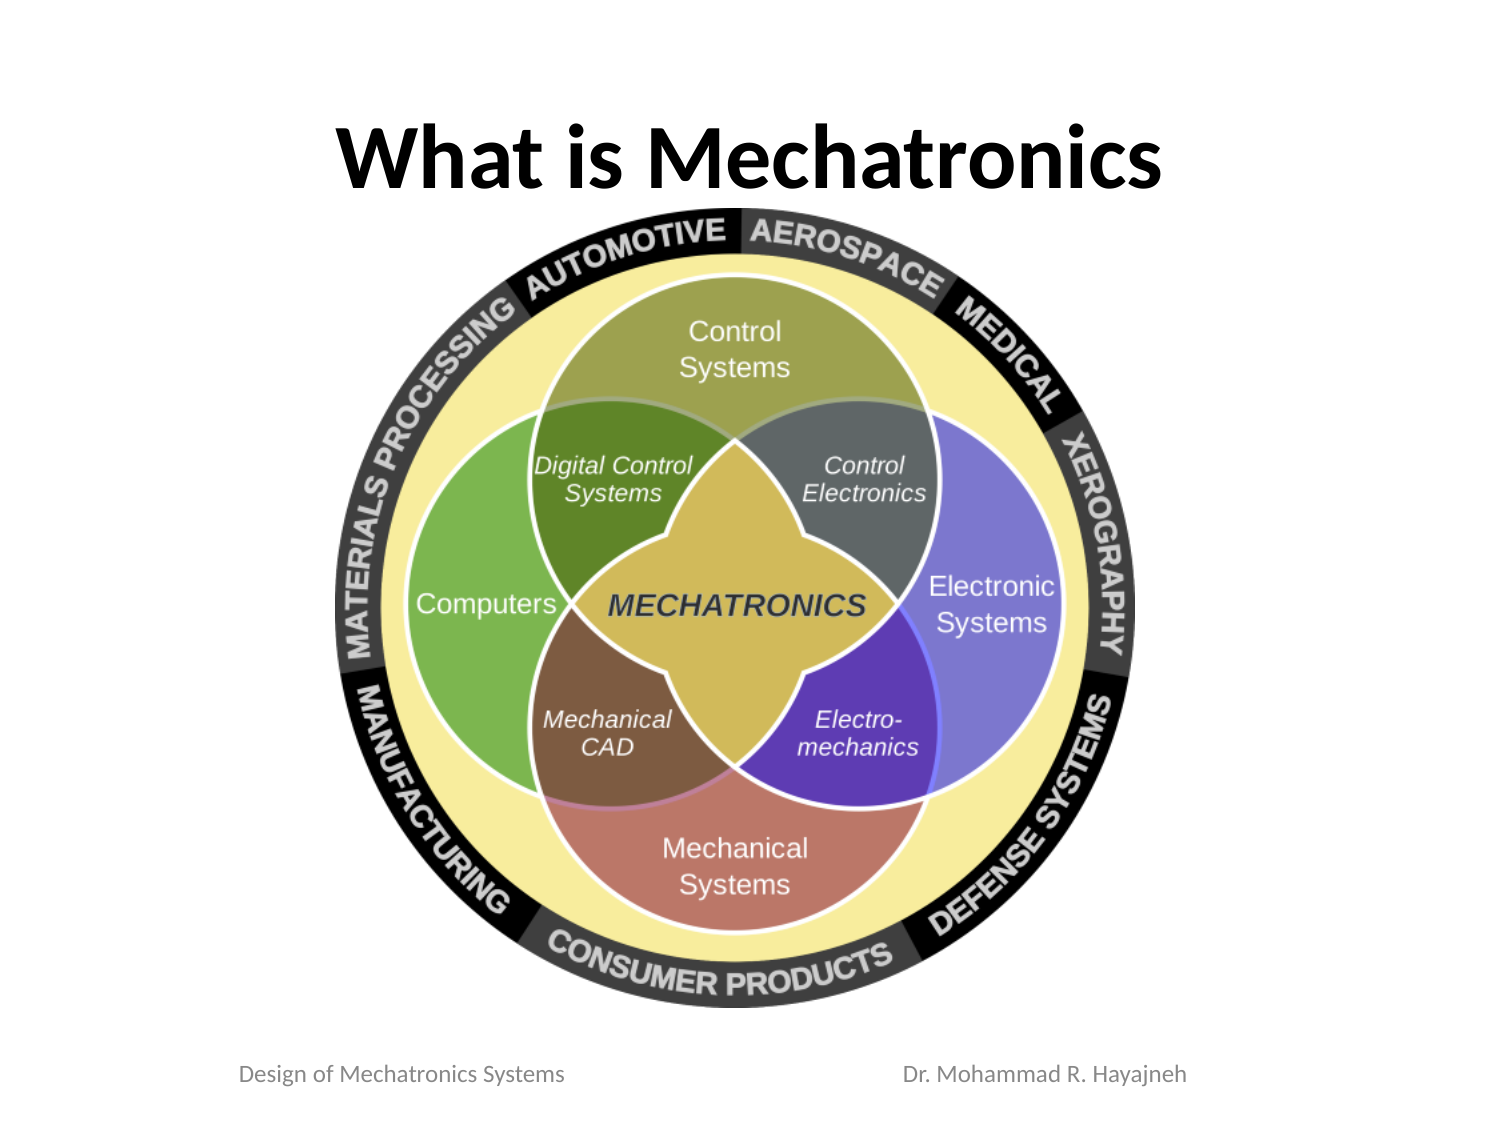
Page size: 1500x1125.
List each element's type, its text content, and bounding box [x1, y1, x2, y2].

text_box What is Mechatronics [335, 81, 1174, 333]
footer Design of Mechatronics Systems Dr. Mohammad R. Hayajneh [194, 1042, 1235, 1103]
picture [335, 207, 1136, 1008]
